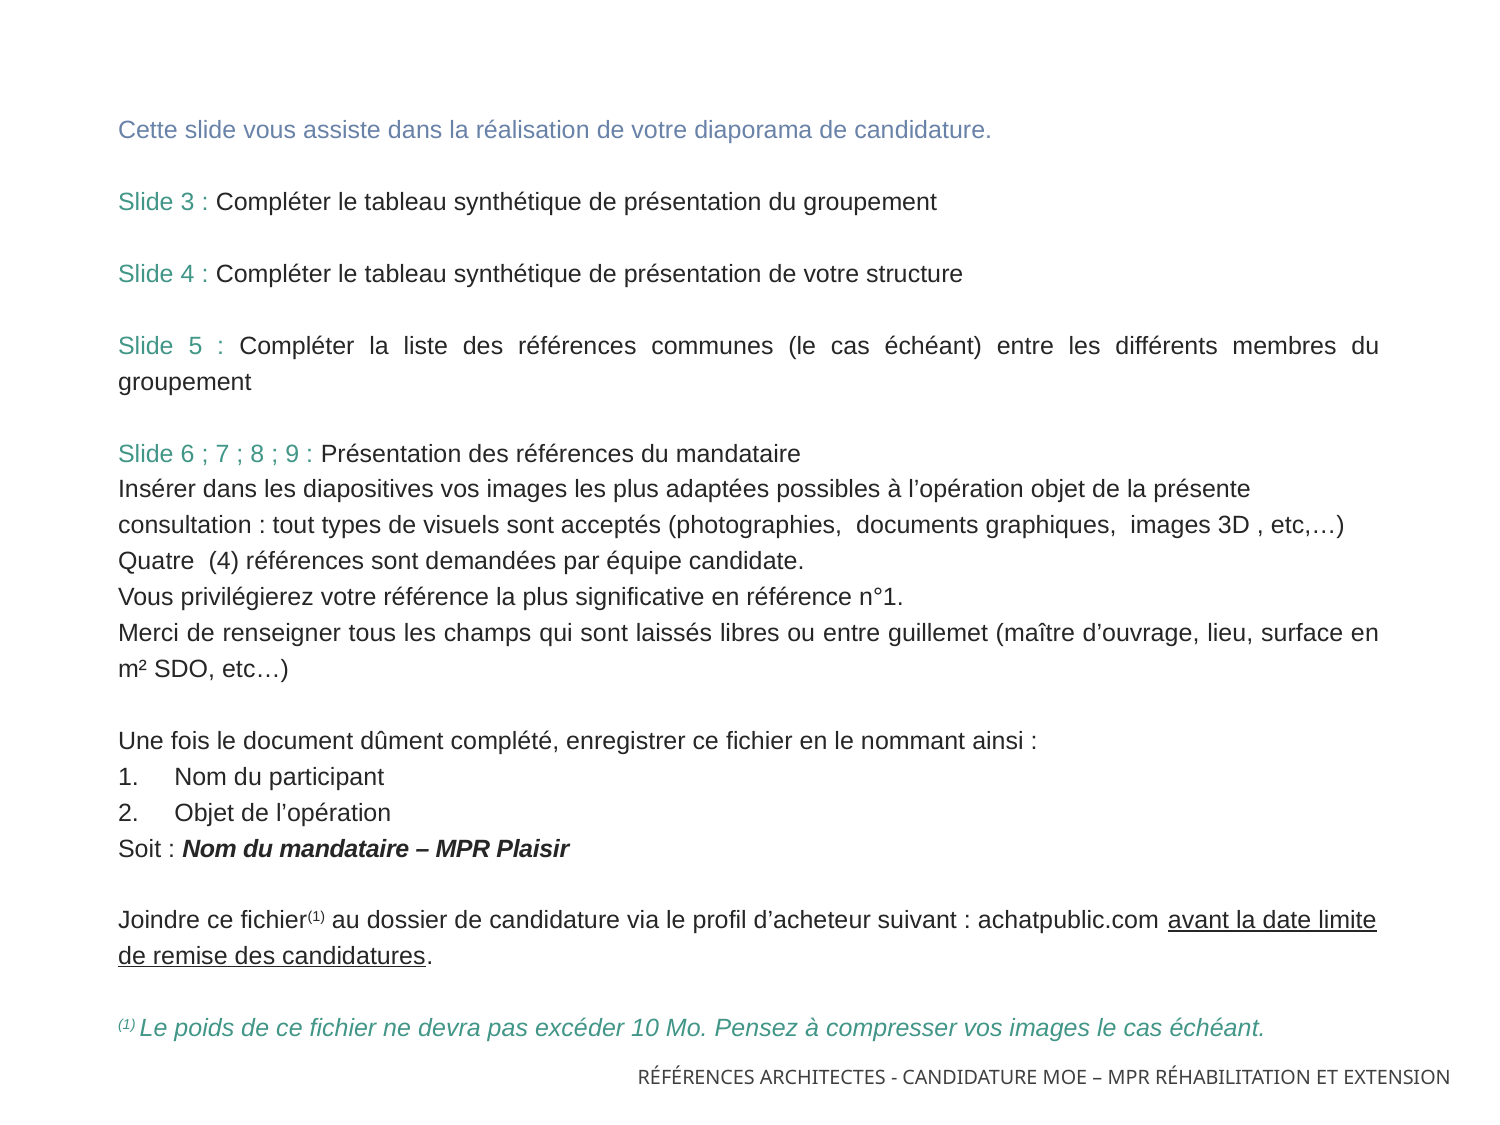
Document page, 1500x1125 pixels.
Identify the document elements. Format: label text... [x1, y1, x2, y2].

list Cette slide vous assiste dans la réalisation de votre diaporama de candidature. Slide 3 : Compléter le tableau synthétique de présentation du groupement Slide 4 : Compléter le tableau synthétique de présentation de votre structure Slide 5 : Compléter la liste des références communes (le cas échéant) entre les différents membres du groupement Slide 6 ; 7 ; 8 ; 9 : Présentation des références du mandataire Insérer dans les diapositives vos images les plus adaptées possibles à l’opération objet de la présente consultation : tout types de visuels sont acceptés (photographies, documents graphiques, images 3D , etc,…) Quatre (4) références sont demandées par équipe candidate. Vous privilégierez votre référence la plus significative en référence n°1. Merci de renseigner tous les champs qui sont laissés libres ou entre guillemet (maître d’ouvrage, lieu, surface en m² SDO, etc…) Une fois le document dûment complété, enregistrer ce fichier en le nommant ainsi : Nom du participant Objet de l’opération Soit : Nom du mandataire – MPR Plaisir Joindre ce fichier(1) au dossier de candidature via le profil d’acheteur suivant : achatpublic.com avant la date limite de remise des candidatures. (1) Le poids de ce fichier ne devra pas excéder 10 Mo. Pensez à compresser vos images le cas échéant. [103, 100, 1397, 933]
footer Références architectes - Candidature MOE – MPR Réhabilitation ET Extension [441, 1046, 1483, 1107]
